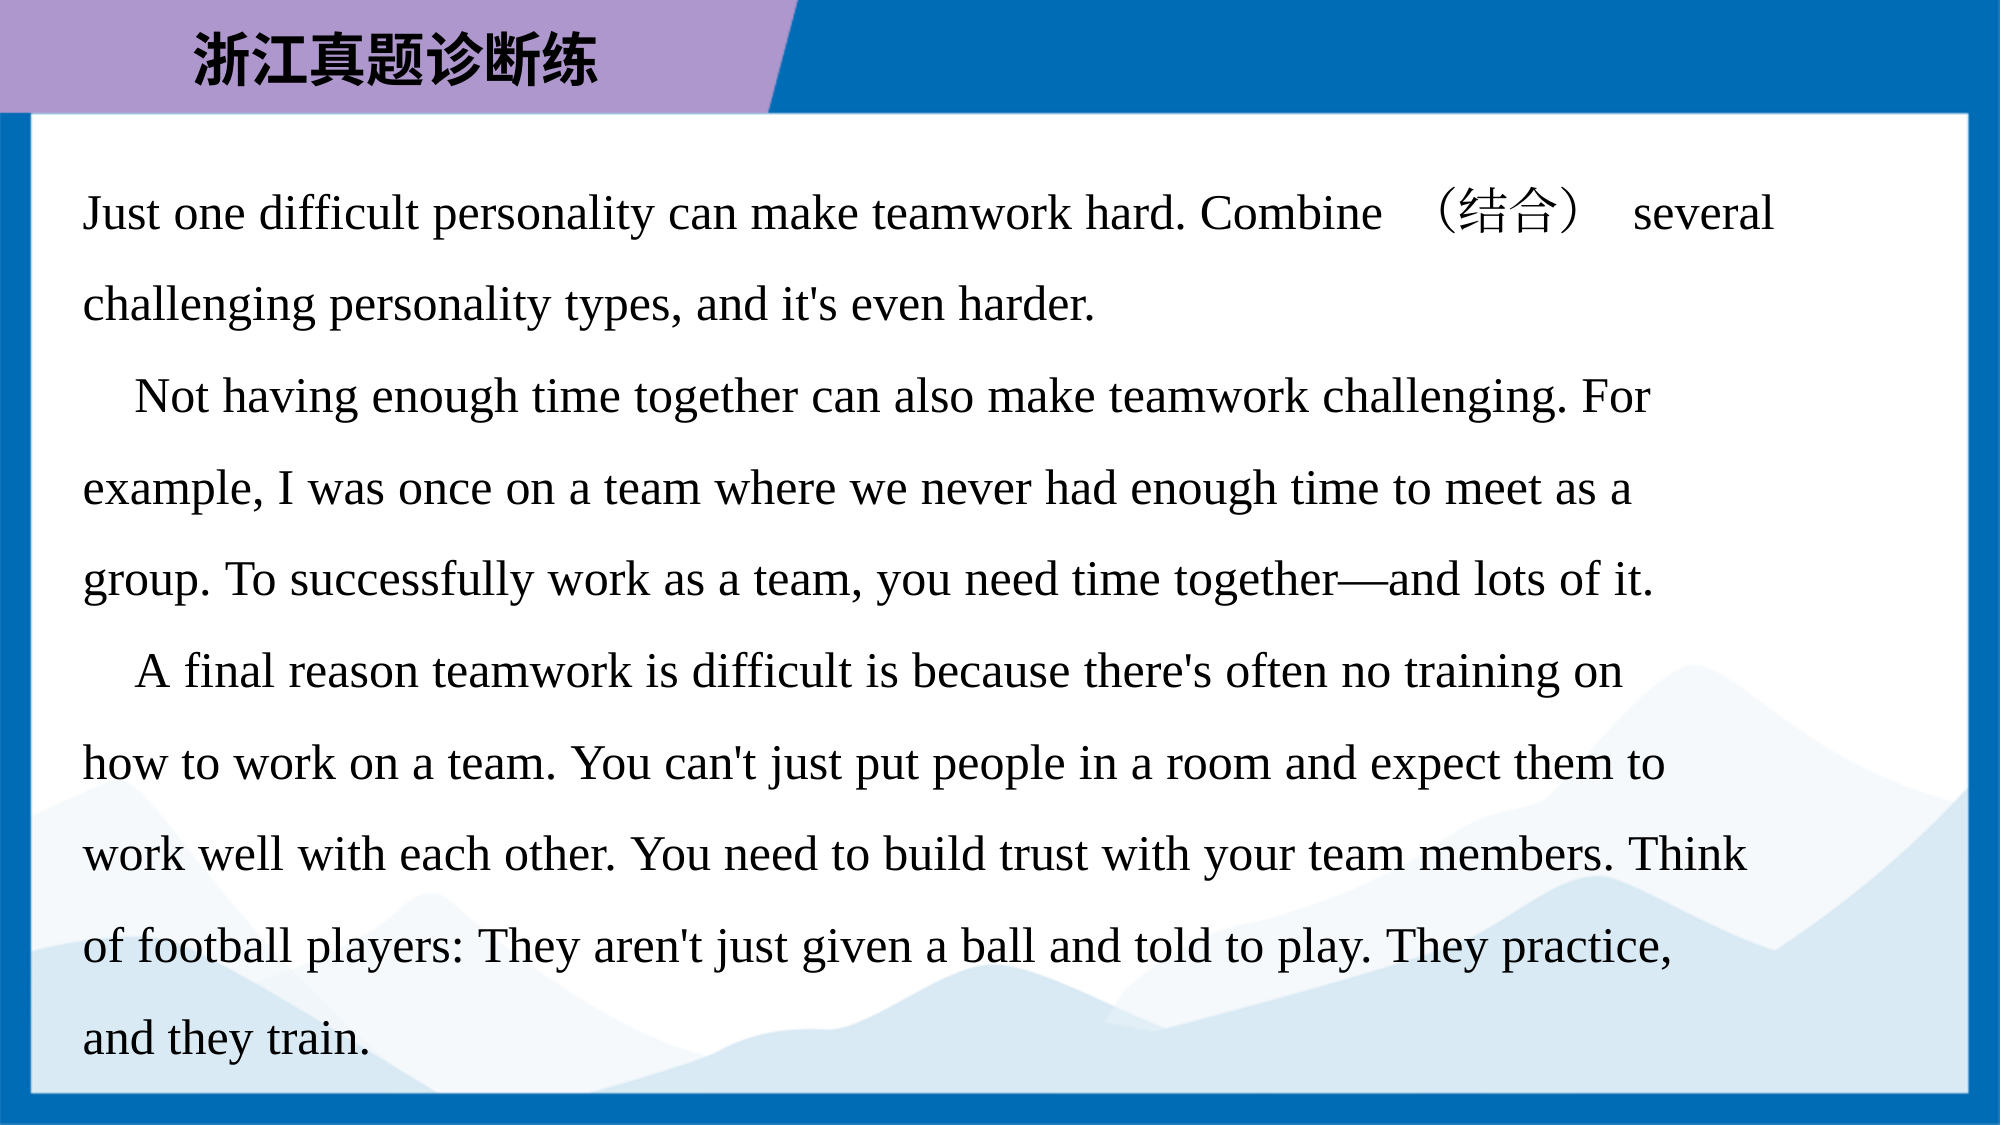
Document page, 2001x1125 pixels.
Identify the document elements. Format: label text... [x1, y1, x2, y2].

picture [0, 0, 2000, 1125]
text_box Just one difficult personality can make teamwork hard. Combine （结合） several challenging personality types, and it's even harder. Not having enough time together can also make teamwork challenging. For example, I was once on a team where we never had enough time to meet as a group. To successfully work as a team, you need time together—and lots of it. A final reason teamwork is difficult is because there's often no training on how to work on a team. You can't just put people in a room and expect them to work well with each other. You need to build trust with your team members. Think of football players: They aren't just given a ball and told to play. They practice, and they train. [82, 147, 1917, 1065]
